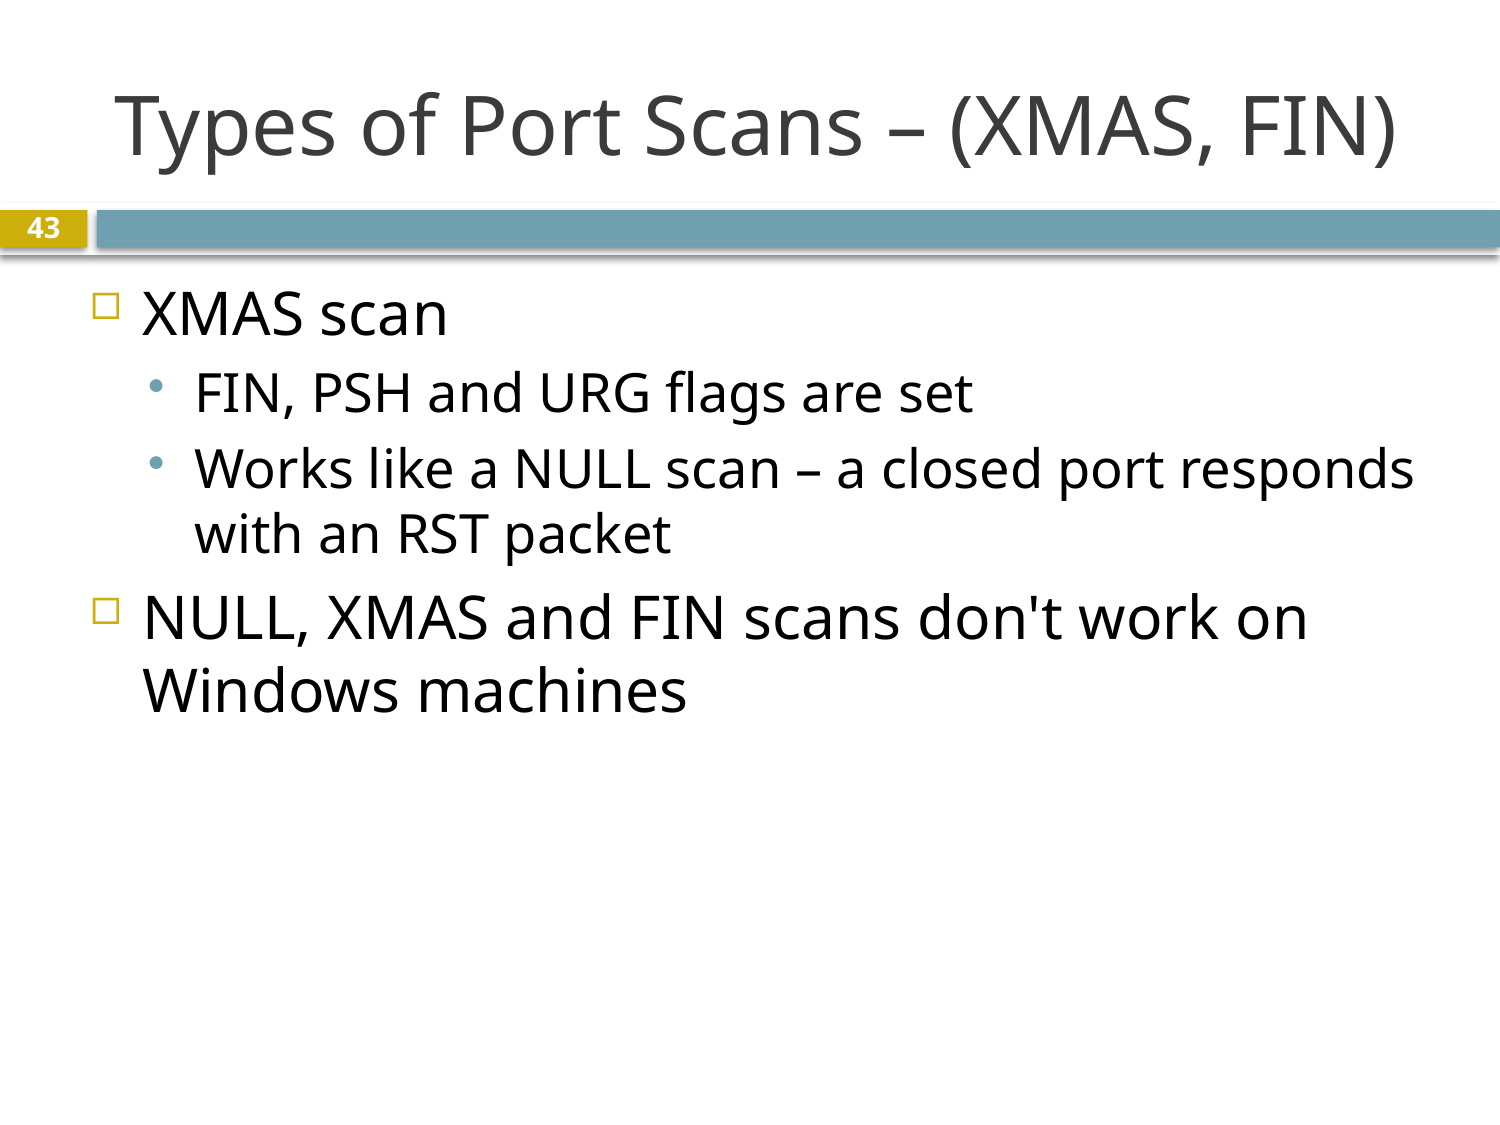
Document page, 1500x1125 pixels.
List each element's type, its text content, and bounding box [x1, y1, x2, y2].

slide_number 43 [0, 208, 88, 249]
title Types of Port Scans – (XMAS, FIN) [99, 59, 1425, 185]
list XMAS scan FIN, PSH and URG flags are set Works like a NULL scan – a closed port responds with an RST packet NULL, XMAS and FIN scans don't work on Windows machines [75, 267, 1438, 1075]
